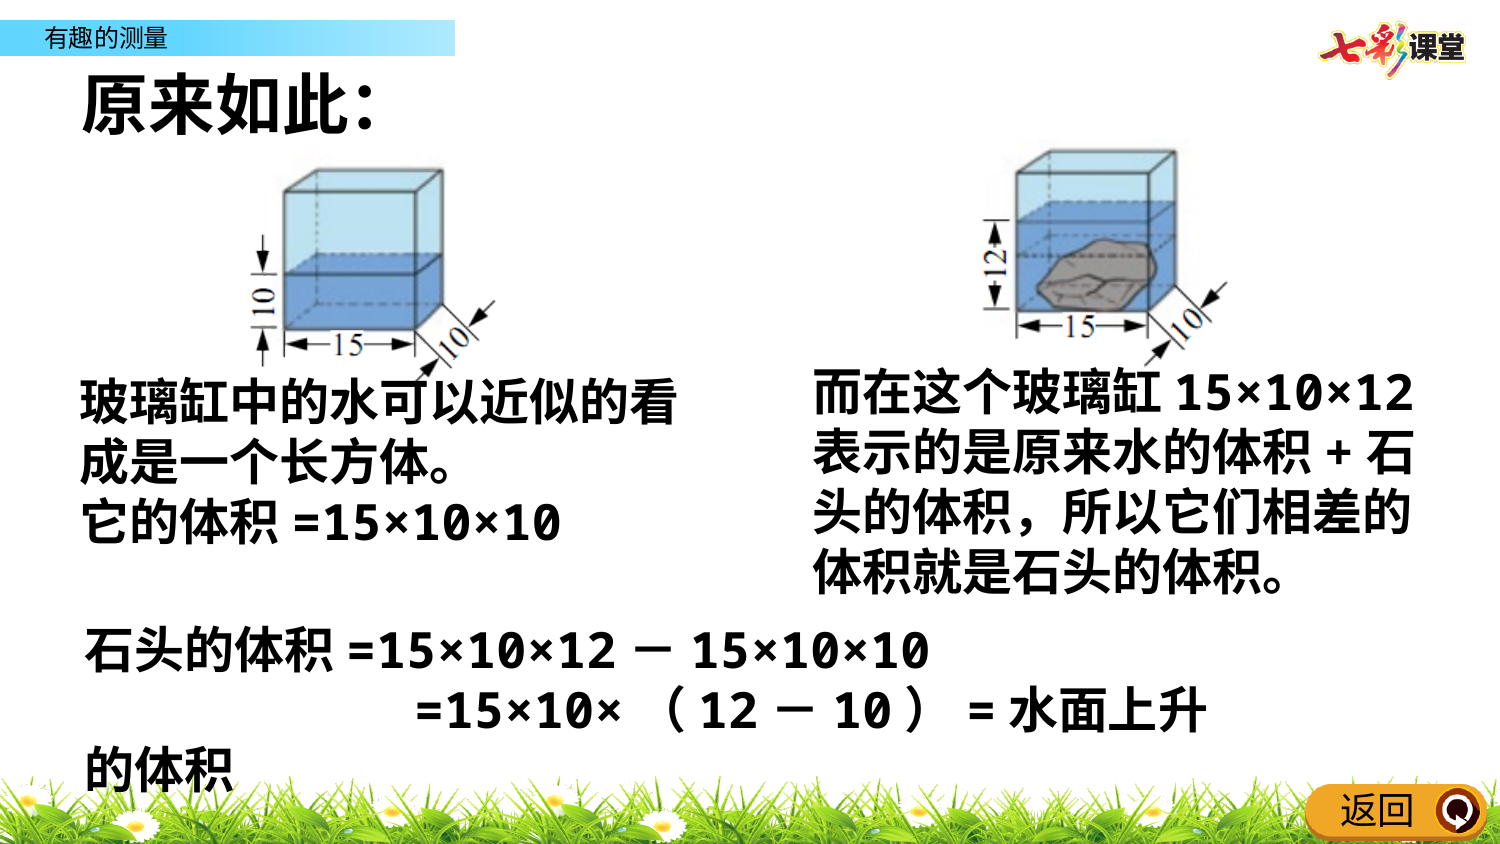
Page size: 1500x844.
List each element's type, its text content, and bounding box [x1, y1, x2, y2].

text_box 石头的体积=15×10×12－15×10×10 =15×10×（12－10）=水面上升的体积 [69, 610, 1258, 806]
text_box 而在这个玻璃缸15×10×12表示的是原来水的体积+石头的体积，所以它们相差的体积就是石头的体积。 [797, 353, 1459, 609]
text_box 玻璃缸中的水可以近似的看成是一个长方体。 它的体积=15×10×10 [64, 362, 739, 558]
text_box 原来如此： [67, 55, 431, 151]
picture [1316, 20, 1468, 80]
picture [218, 138, 513, 395]
picture [0, 776, 1500, 844]
picture [967, 138, 1234, 372]
